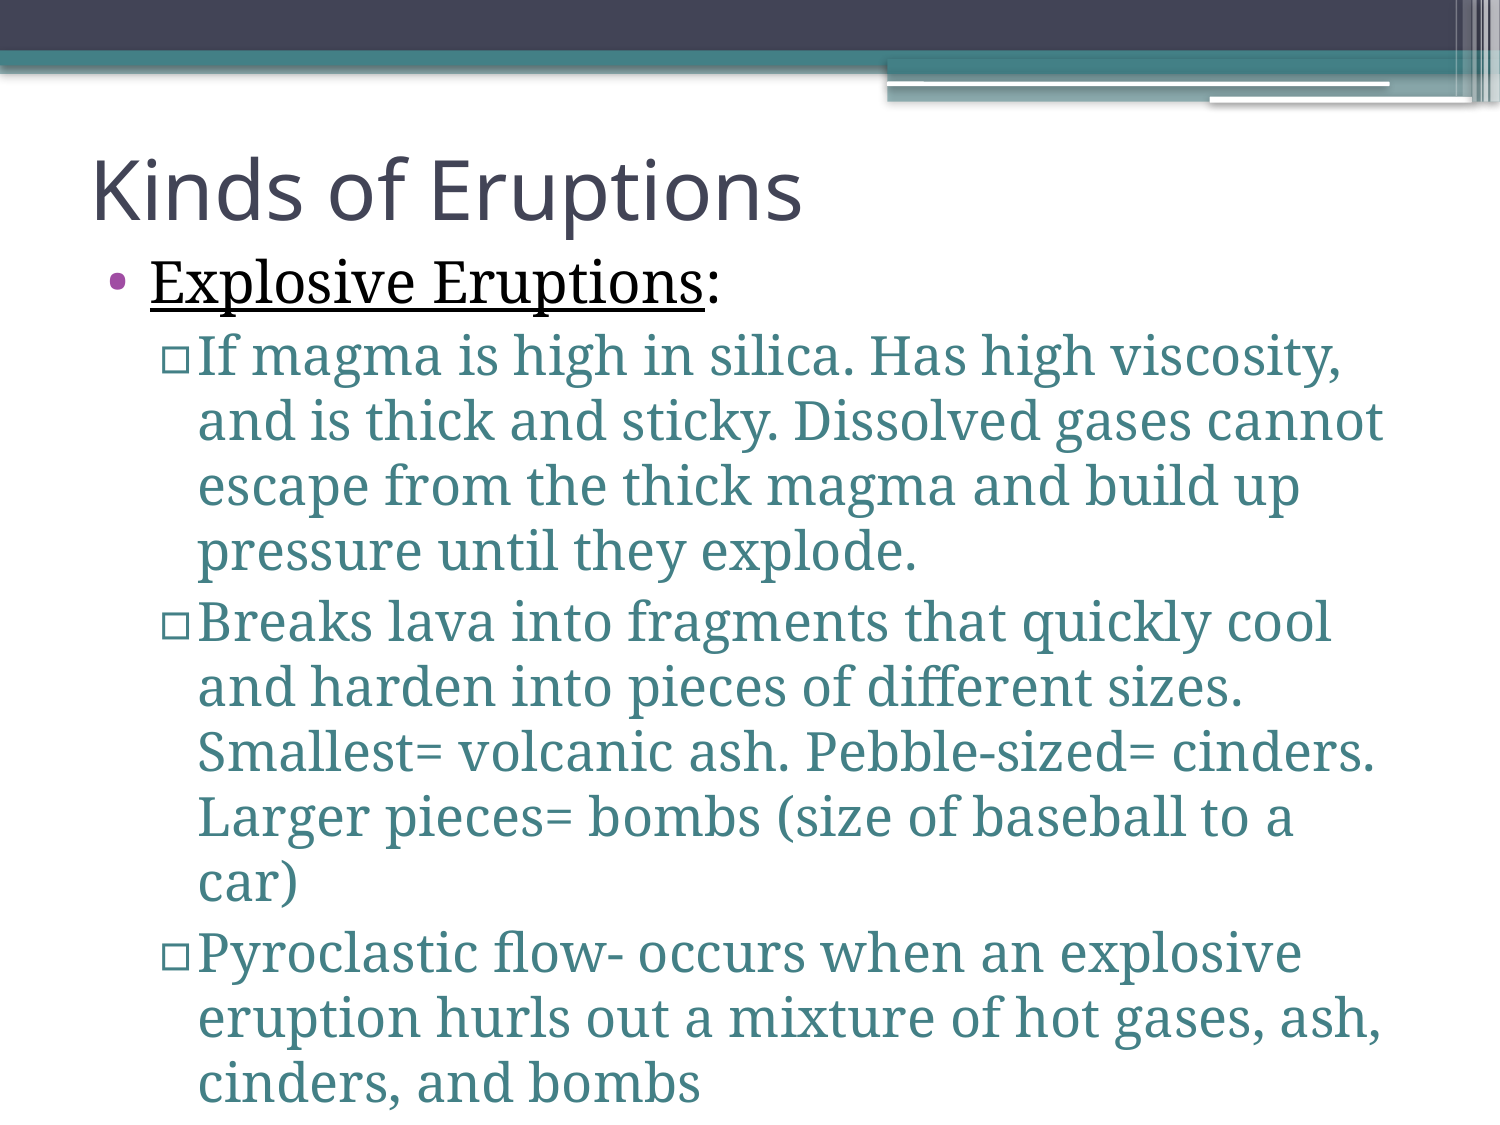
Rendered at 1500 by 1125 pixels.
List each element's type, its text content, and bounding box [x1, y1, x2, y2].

list Explosive Eruptions: If magma is high in silica. Has high viscosity, and is thick and sticky. Dissolved gases cannot escape from the thick magma and build up pressure until they explode. Breaks lava into fragments that quickly cool and harden into pieces of different sizes. Smallest= volcanic ash. Pebble-sized= cinders. Larger pieces= bombs (size of baseball to a car) Pyroclastic flow- occurs when an explosive eruption hurls out a mixture of hot gases, ash, cinders, and bombs [75, 237, 1425, 1079]
title Kinds of Eruptions [75, 99, 1425, 237]
